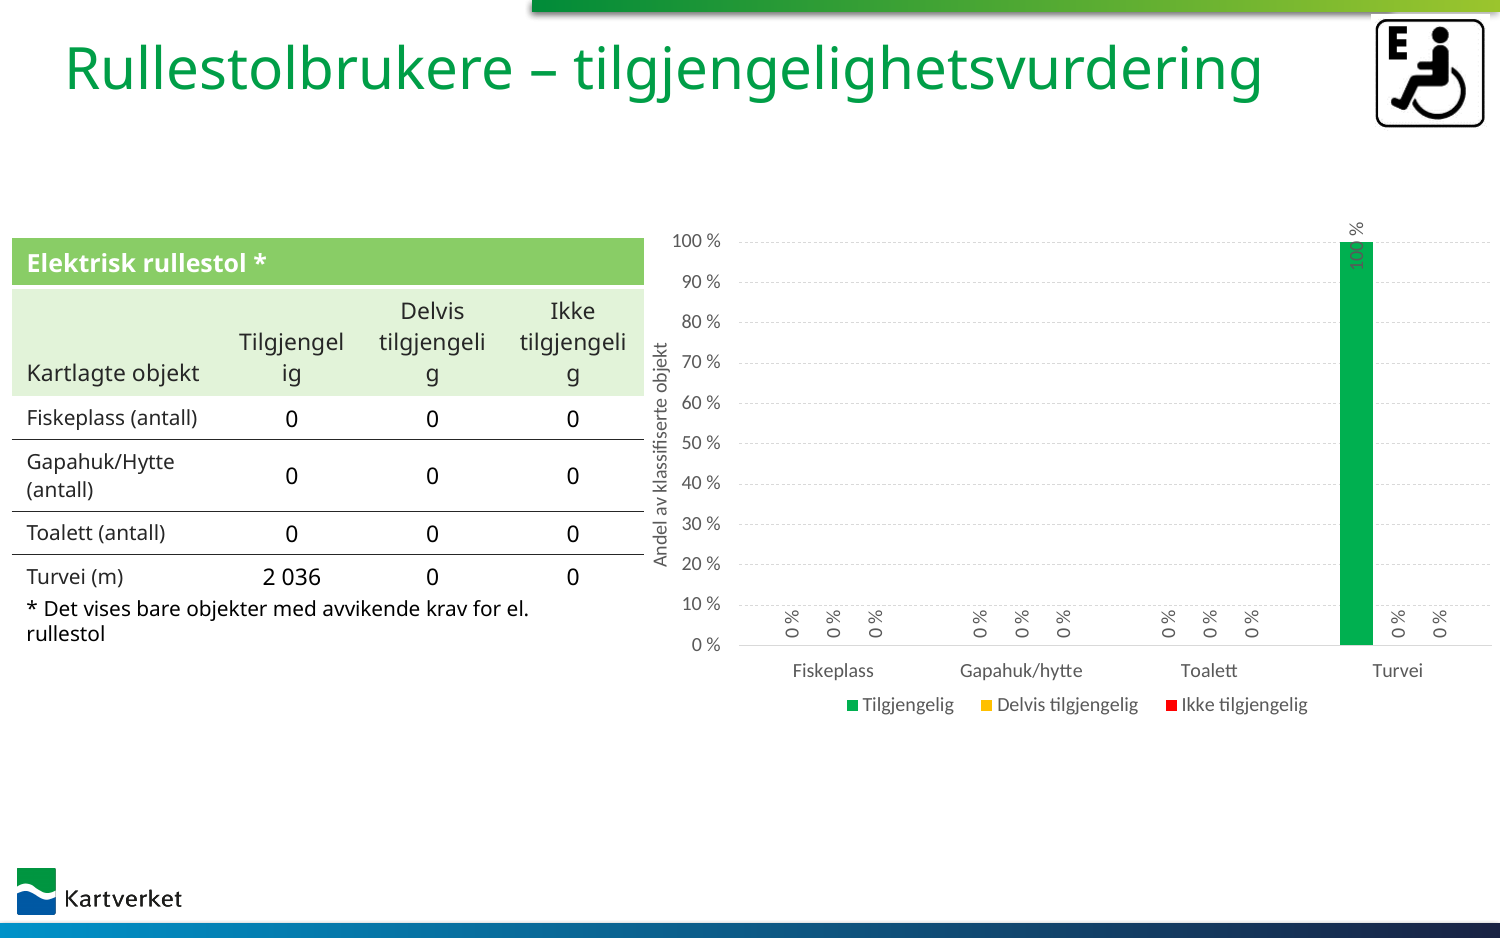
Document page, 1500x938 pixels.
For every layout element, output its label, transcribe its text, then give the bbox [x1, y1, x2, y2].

table_cell Delvis tilgjengelig [362, 289, 503, 396]
table_cell Fiskeplass (antall) [12, 396, 222, 439]
text_box * Det vises bare objekter med avvikende krav for el. rullestol [11, 588, 597, 653]
table_cell 2 036 [222, 555, 362, 588]
table_cell 0 [503, 440, 638, 511]
table_cell Ikke tilgjengelig [503, 289, 638, 396]
table_cell 0 [362, 396, 503, 439]
table_cell Kartlagte objekt [12, 289, 222, 396]
table_header Elektrisk rullestol * [12, 238, 638, 285]
table_cell Gapahuk/Hytte (antall) [12, 440, 222, 511]
table_cell 0 [503, 555, 638, 598]
text_box Rullestolbrukere – tilgjengelighetsvurdering [49, 12, 1372, 109]
table_cell 0 [503, 396, 638, 439]
table_cell Turvei (m) [12, 555, 222, 588]
table_cell 0 [503, 512, 638, 554]
table_cell 0 [362, 555, 503, 588]
table_cell 0 [362, 440, 503, 511]
table_cell 0 [222, 512, 362, 554]
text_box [1371, 13, 1491, 133]
table_cell Toalett (antall) [12, 512, 222, 554]
table_cell 0 [222, 440, 362, 511]
picture [643, 218, 1500, 728]
table_cell Tilgjengelig [222, 289, 362, 396]
table_cell 0 [362, 512, 503, 554]
table_cell 0 [222, 396, 362, 439]
